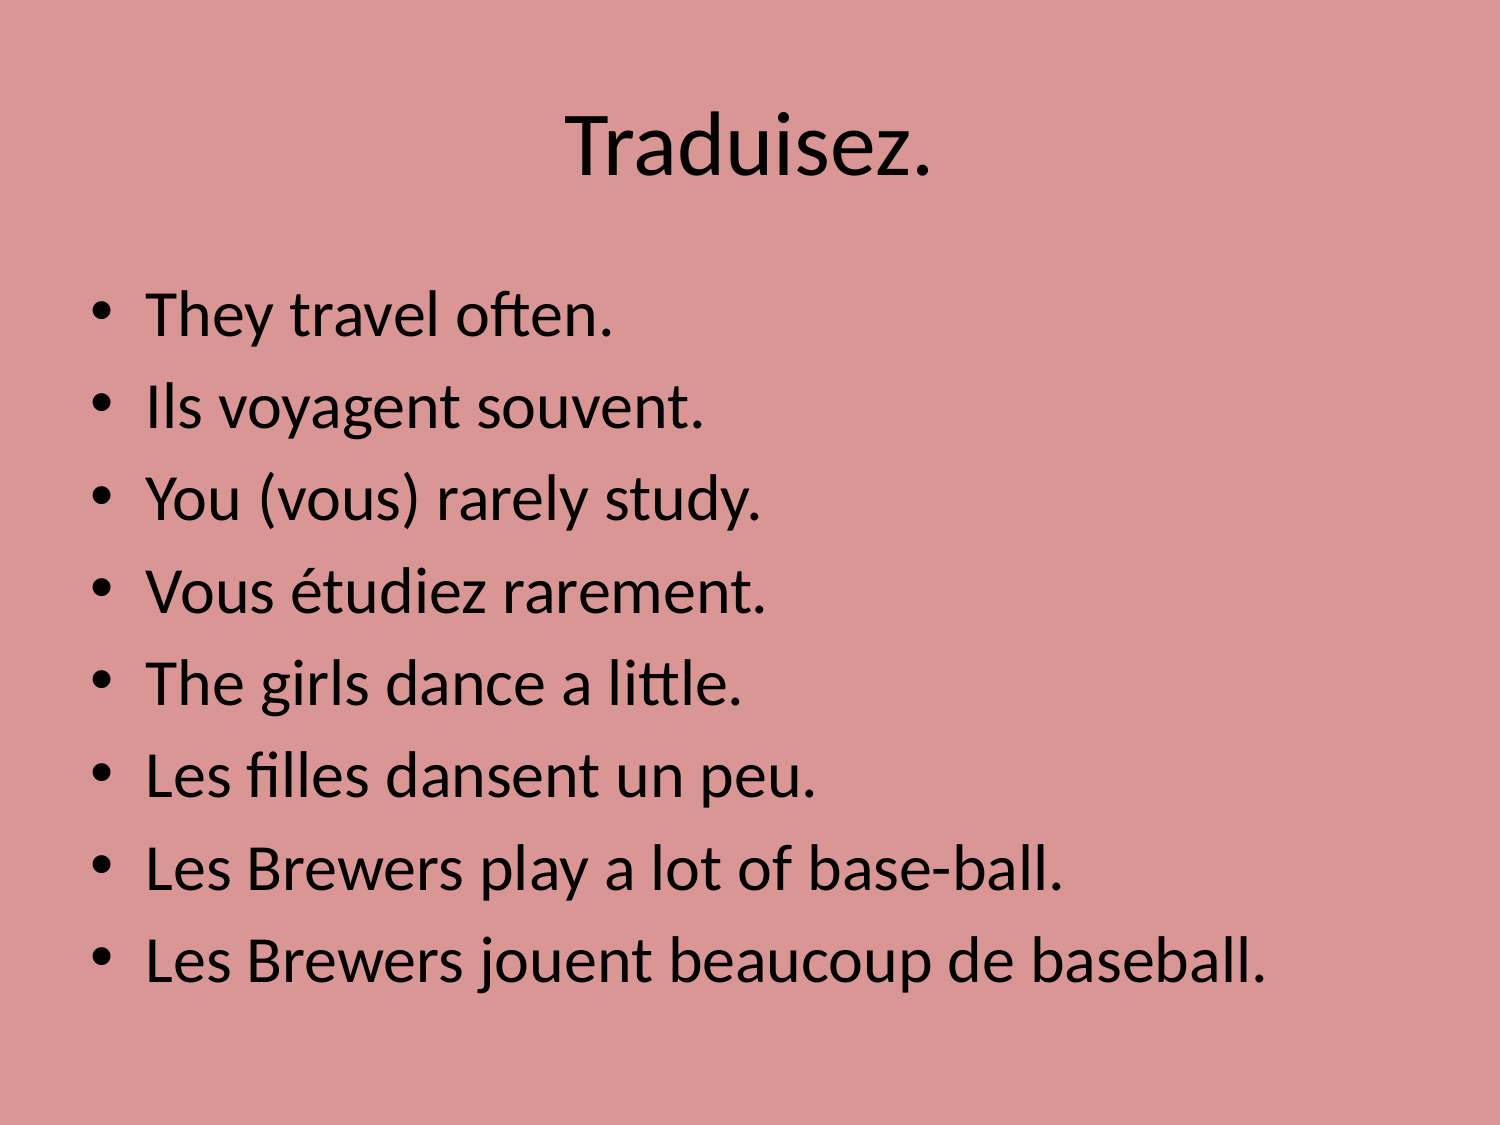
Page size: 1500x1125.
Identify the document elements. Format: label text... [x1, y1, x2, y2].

title Traduisez. [75, 45, 1425, 233]
list They travel often. Ils voyagent souvent. You (vous) rarely study. Vous étudiez rarement. The girls dance a little. Les filles dansent un peu. Les Brewers play a lot of base-ball. Les Brewers jouent beaucoup de baseball. [75, 262, 1425, 1005]
